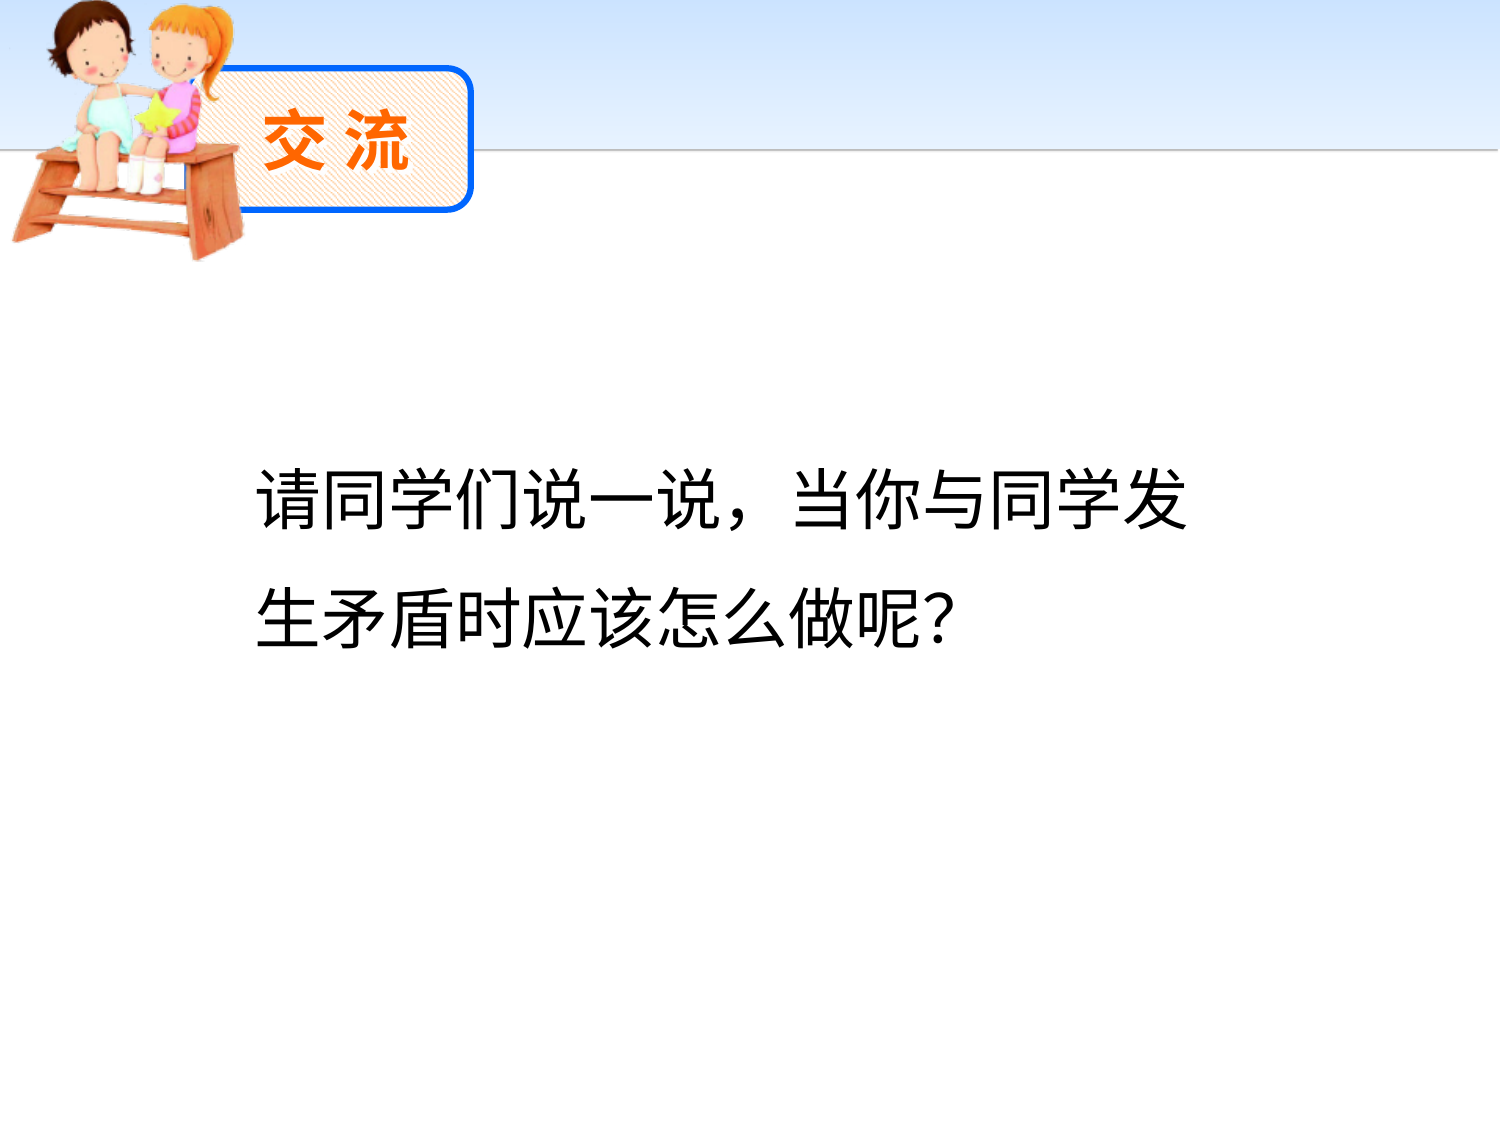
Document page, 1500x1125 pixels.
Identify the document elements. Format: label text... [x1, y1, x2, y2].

text_box 请同学们说一说，当你与同学发生矛盾时应该怎么做呢？ [240, 410, 1268, 665]
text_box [8, 0, 471, 262]
